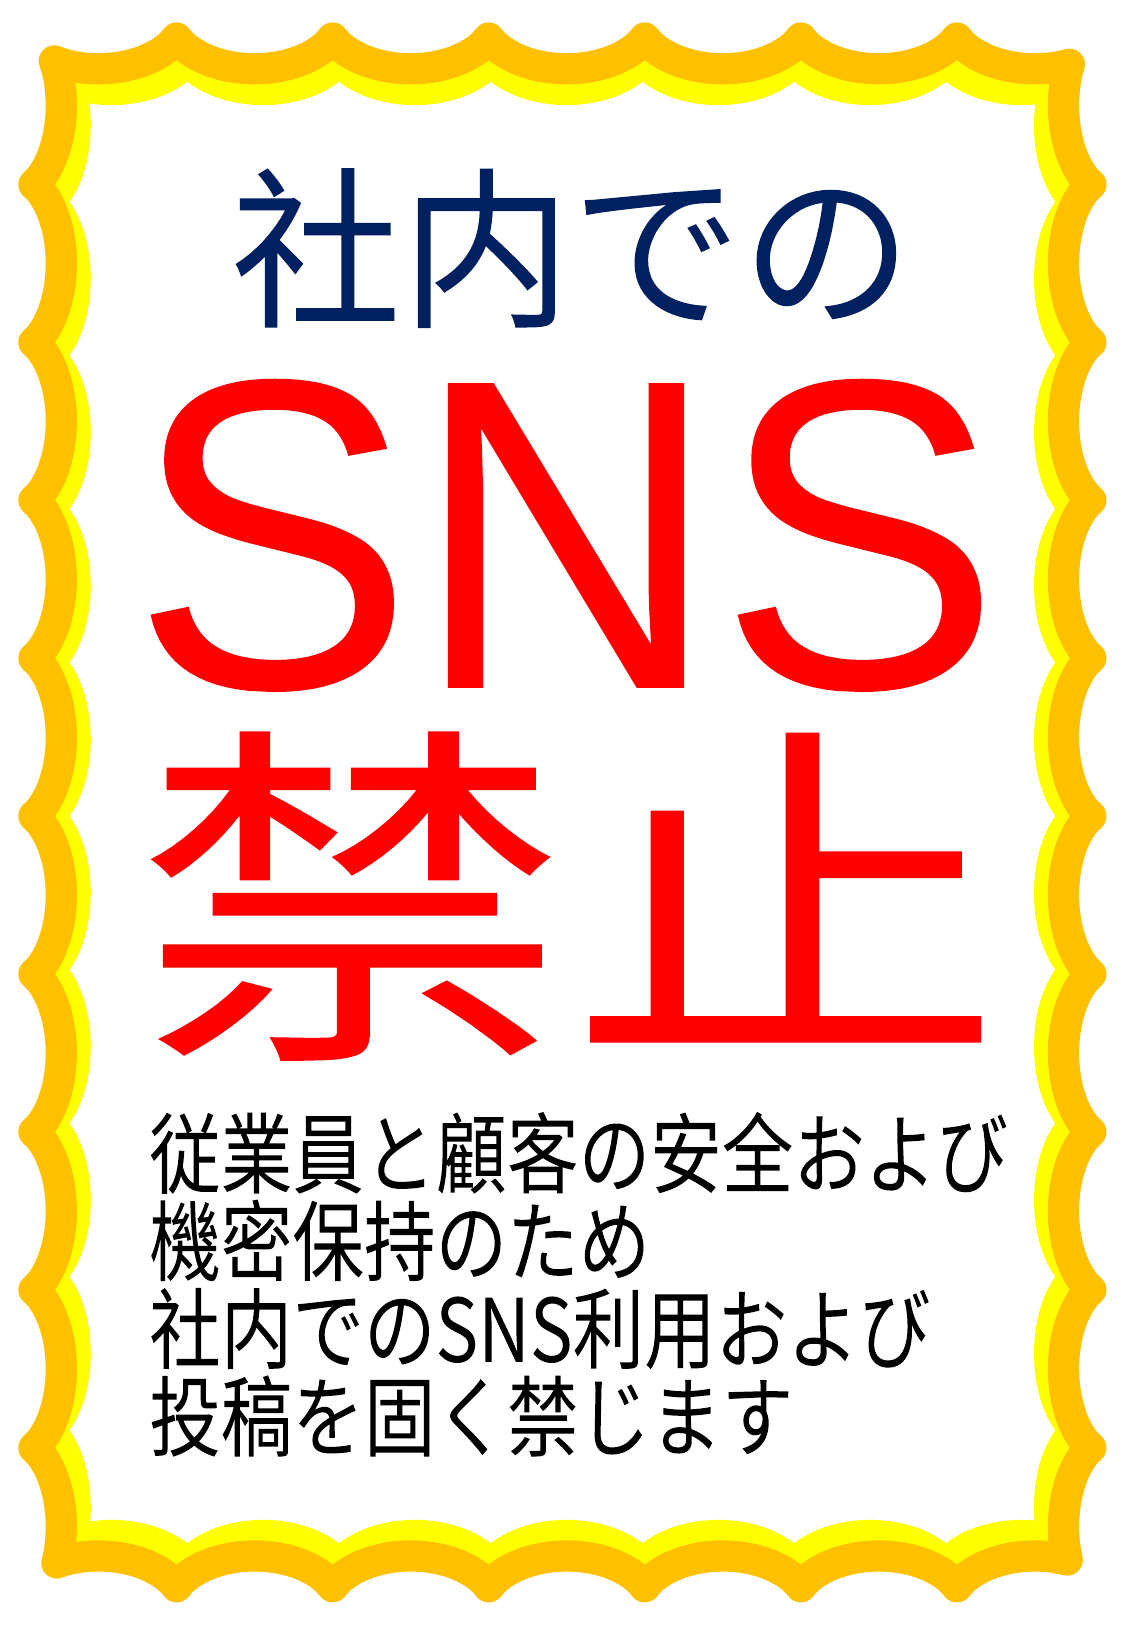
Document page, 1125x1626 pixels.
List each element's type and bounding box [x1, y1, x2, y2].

text_box [150, 167, 982, 1062]
text_box [33, 37, 1092, 1588]
